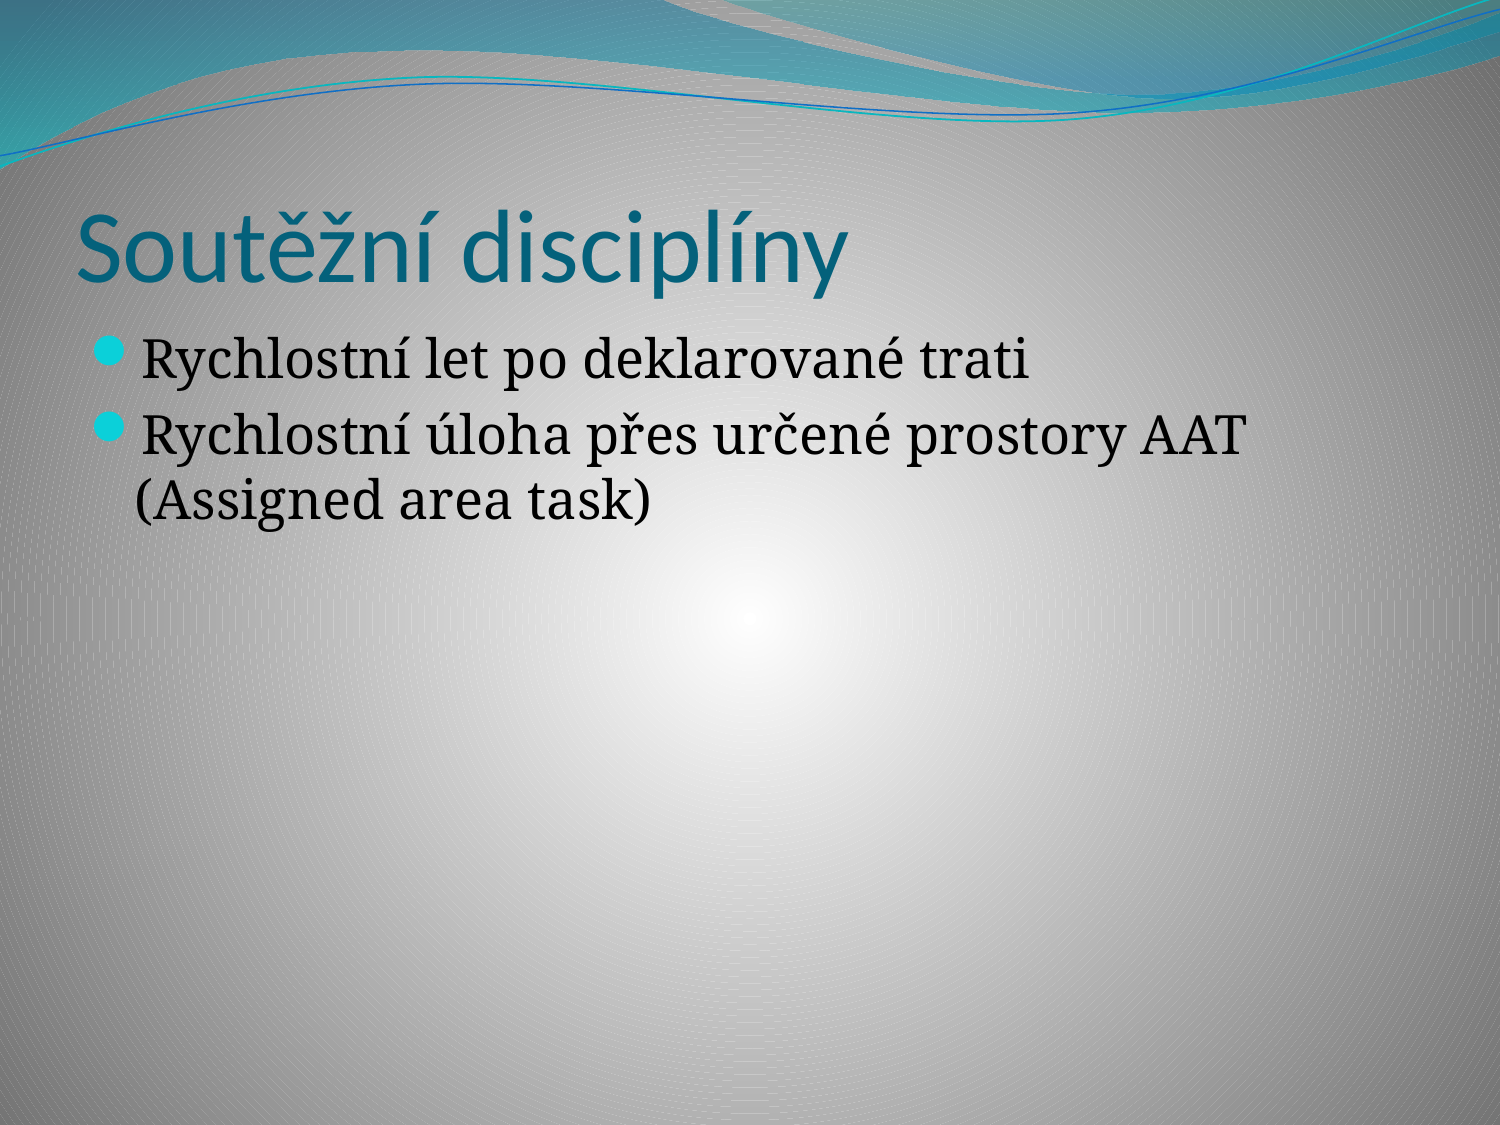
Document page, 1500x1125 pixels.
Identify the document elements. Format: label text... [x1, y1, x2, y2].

title Soutěžní disciplíny [75, 115, 1425, 303]
list Rychlostní let po deklarované trati Rychlostní úloha přes určené prostory AAT (Assigned area task) [75, 317, 1425, 1038]
